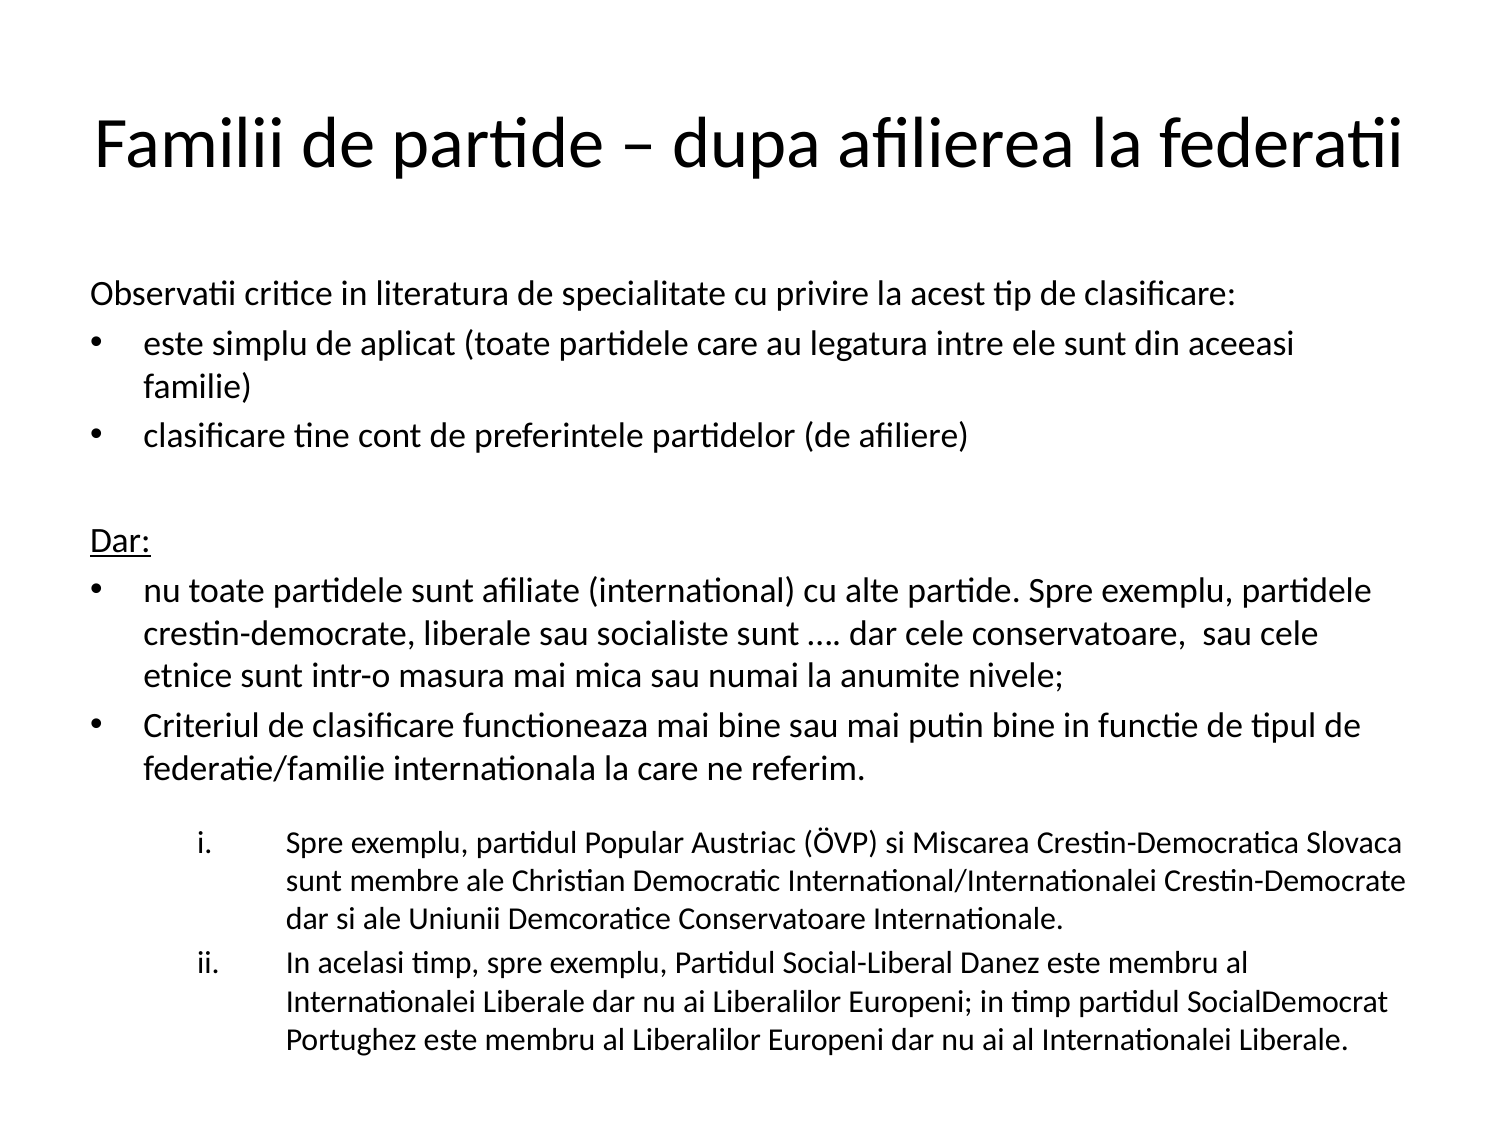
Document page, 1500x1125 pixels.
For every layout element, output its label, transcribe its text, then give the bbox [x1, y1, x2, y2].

title Familii de partide – dupa afilierea la federatii [75, 45, 1425, 233]
list Observatii critice in literatura de specialitate cu privire la acest tip de clasificare: este simplu de aplicat (toate partidele care au legatura intre ele sunt din aceeasi familie) clasificare tine cont de preferintele partidelor (de afiliere) Dar: nu toate partidele sunt afiliate (international) cu alte partide. Spre exemplu, partidele crestin-democrate, liberale sau socialiste sunt …. dar cele conservatoare, sau cele etnice sunt intr-o masura mai mica sau numai la anumite nivele; Criteriul de clasificare functioneaza mai bine sau mai putin bine in functie de tipul de federatie/familie internationala la care ne referim. Spre exemplu, partidul Popular Austriac (ÖVP) si Miscarea Crestin-Democratica Slovaca sunt membre ale Christian Democratic International/Internationalei Crestin-Democrate dar si ale Uniunii Demcoratice Conservatoare Internationale. In acelasi timp, spre exemplu, Partidul Social-Liberal Danez este membru al Internationalei Liberale dar nu ai Liberalilor Europeni; in timp partidul SocialDemocrat Portughez este membru al Liberalilor Europeni dar nu ai al Internationalei Liberale. [75, 262, 1425, 1088]
